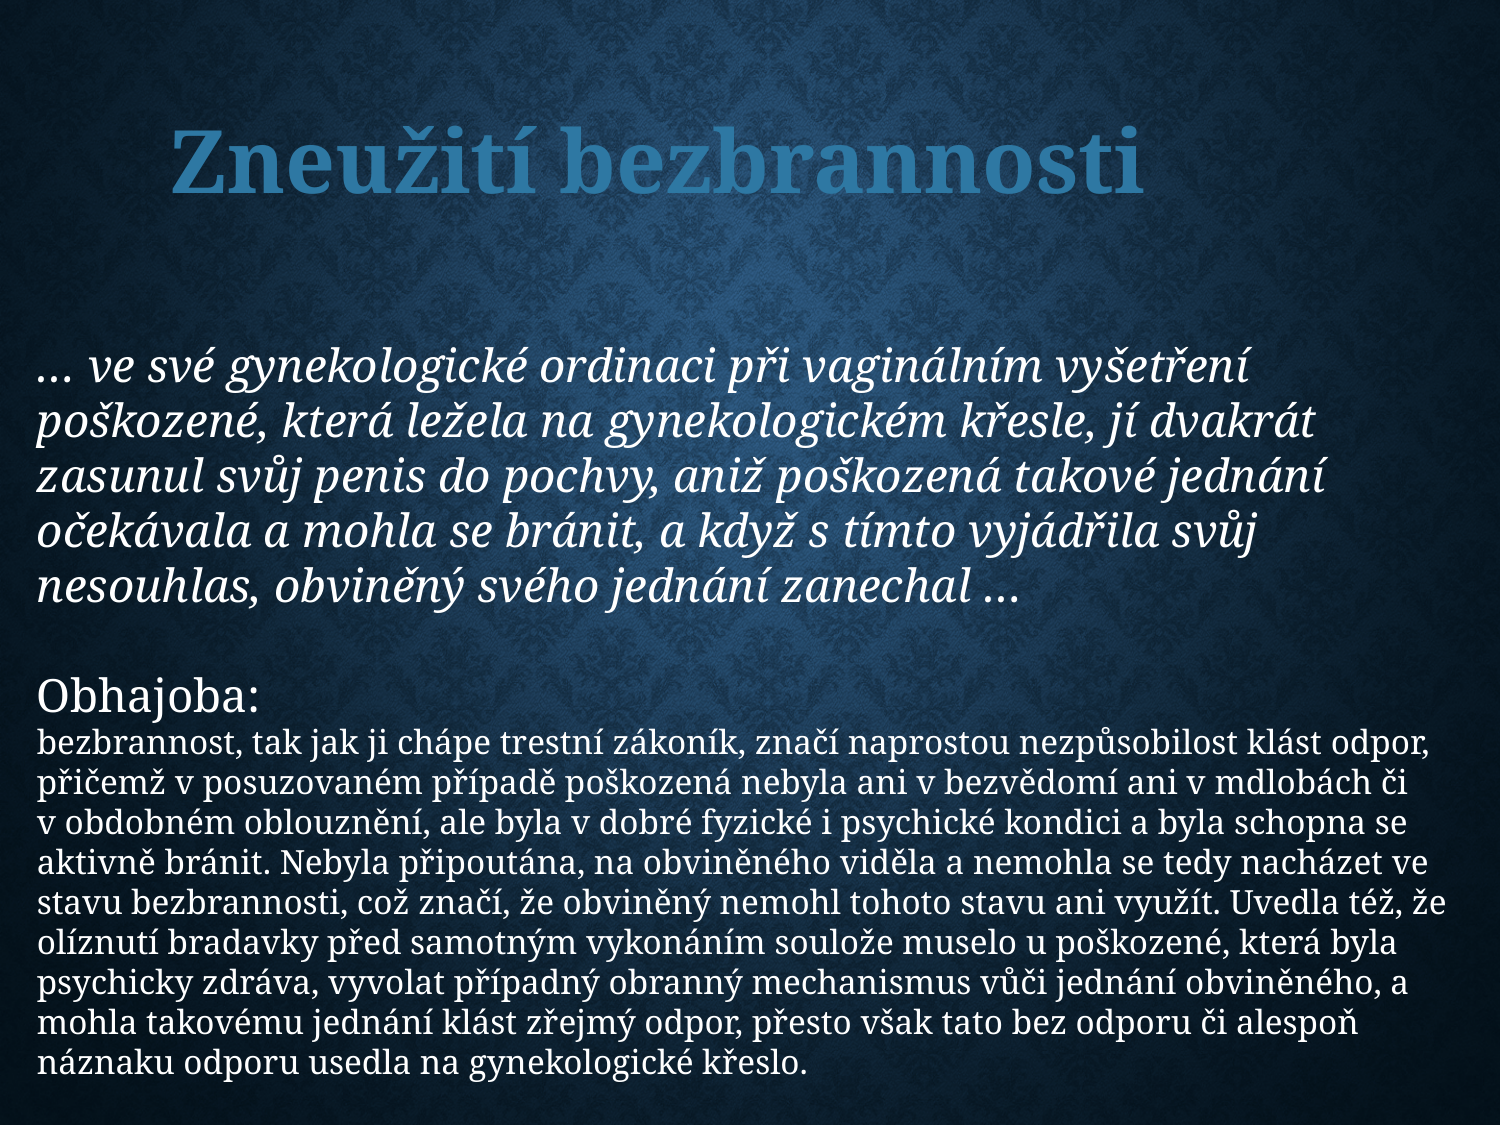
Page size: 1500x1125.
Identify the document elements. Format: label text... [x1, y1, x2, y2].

text_box Zneužití bezbrannosti [75, 43, 1425, 274]
text_box … ve své gynekologické ordinaci při vaginálním vyšetření poškozené, která ležela na gynekologickém křesle, jí dvakrát zasunul svůj penis do pochvy, aniž poškozená takové jednání očekávala a mohla se bránit, a když s tímto vyjádřila svůj nesouhlas, obviněný svého jednání zanechal … Obhajoba: bezbrannost, tak jak ji chápe trestní zákoník, značí naprostou nezpůsobilost klást odpor, přičemž v posuzovaném případě poškozená nebyla ani v bezvědomí ani v mdlobách či v obdobném oblouznění, ale byla v dobré fyzické i psychické kondici a byla schopna se aktivně bránit. Nebyla připoutána, na obviněného viděla a nemohla se tedy nacházet ve stavu bezbrannosti, což značí, že obviněný nemohl tohoto stavu ani využít. Uvedla též, že olíznutí bradavky před samotným vykonáním soulože muselo u poškozené, která byla psychicky zdráva, vyvolat případný obranný mechanismus vůči jednání obviněného, a mohla takovému jednání klást zřejmý odpor, přesto však tato bez odporu či alespoň náznaku odporu usedla na gynekologické křeslo. [22, 329, 1466, 1001]
